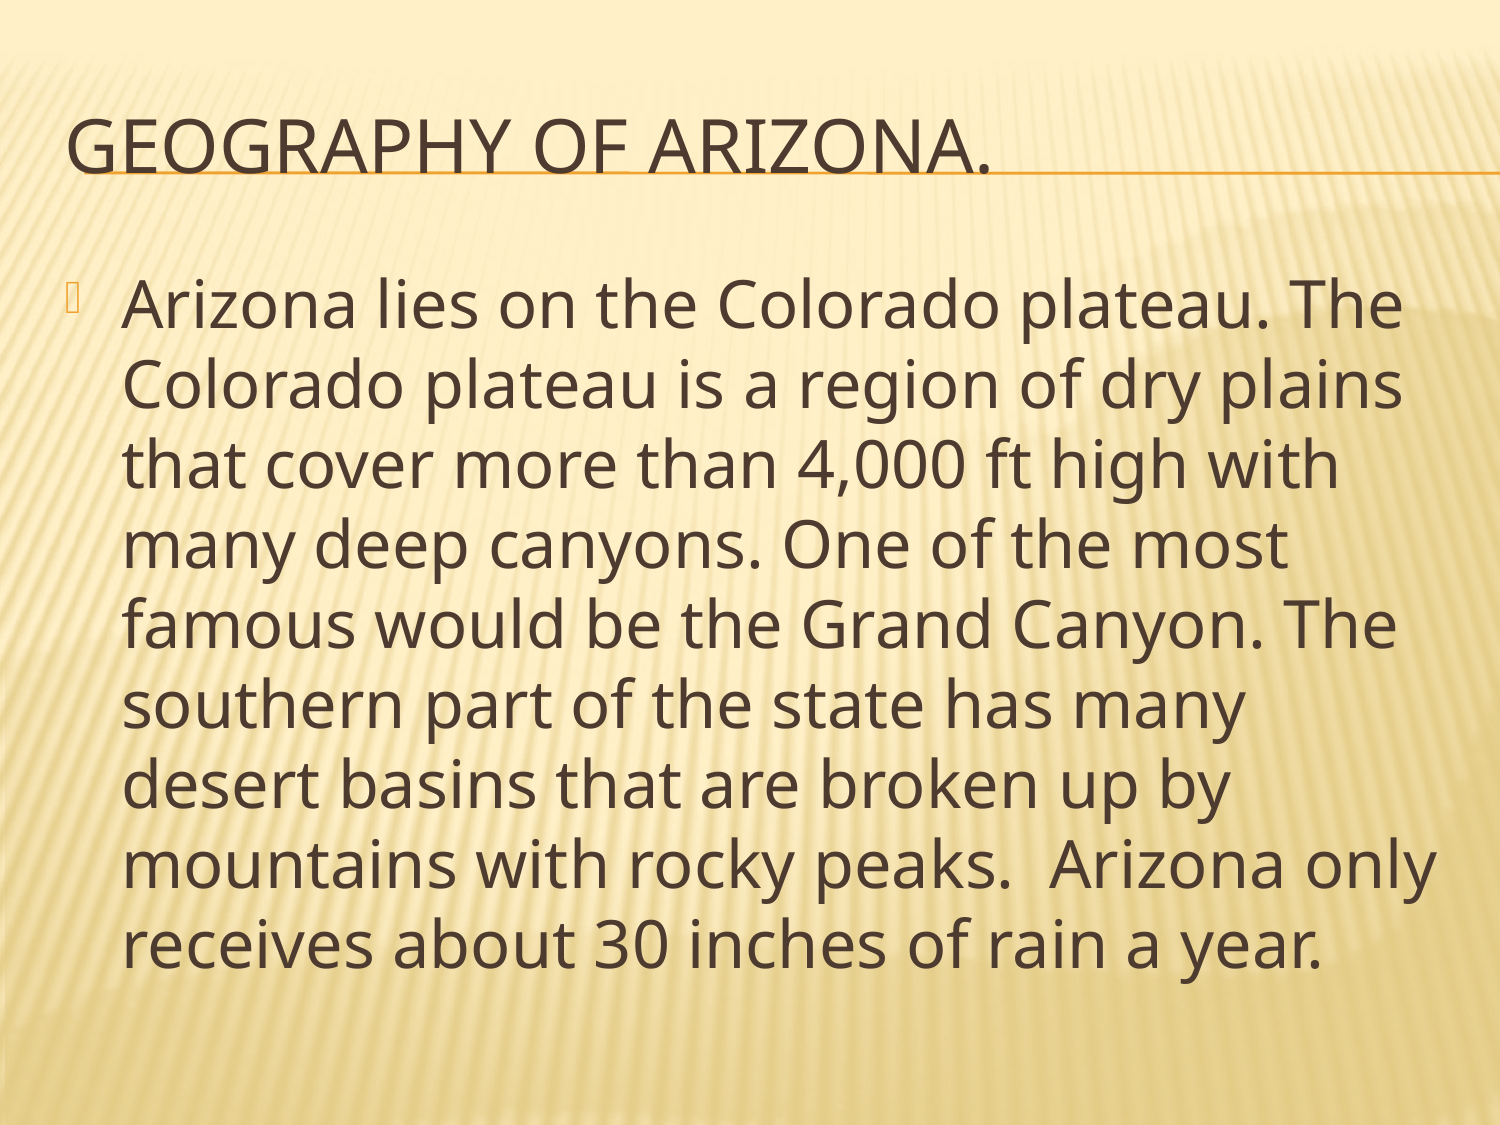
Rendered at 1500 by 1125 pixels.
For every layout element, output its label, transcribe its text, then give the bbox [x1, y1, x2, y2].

title Geography of Arizona. [50, 75, 1475, 213]
list Arizona lies on the Colorado plateau. The Colorado plateau is a region of dry plains that cover more than 4,000 ft high with many deep canyons. One of the most famous would be the Grand Canyon. The southern part of the state has many desert basins that are broken up by mountains with rocky peaks. Arizona only receives about 30 inches of rain a year. [50, 254, 1475, 998]
